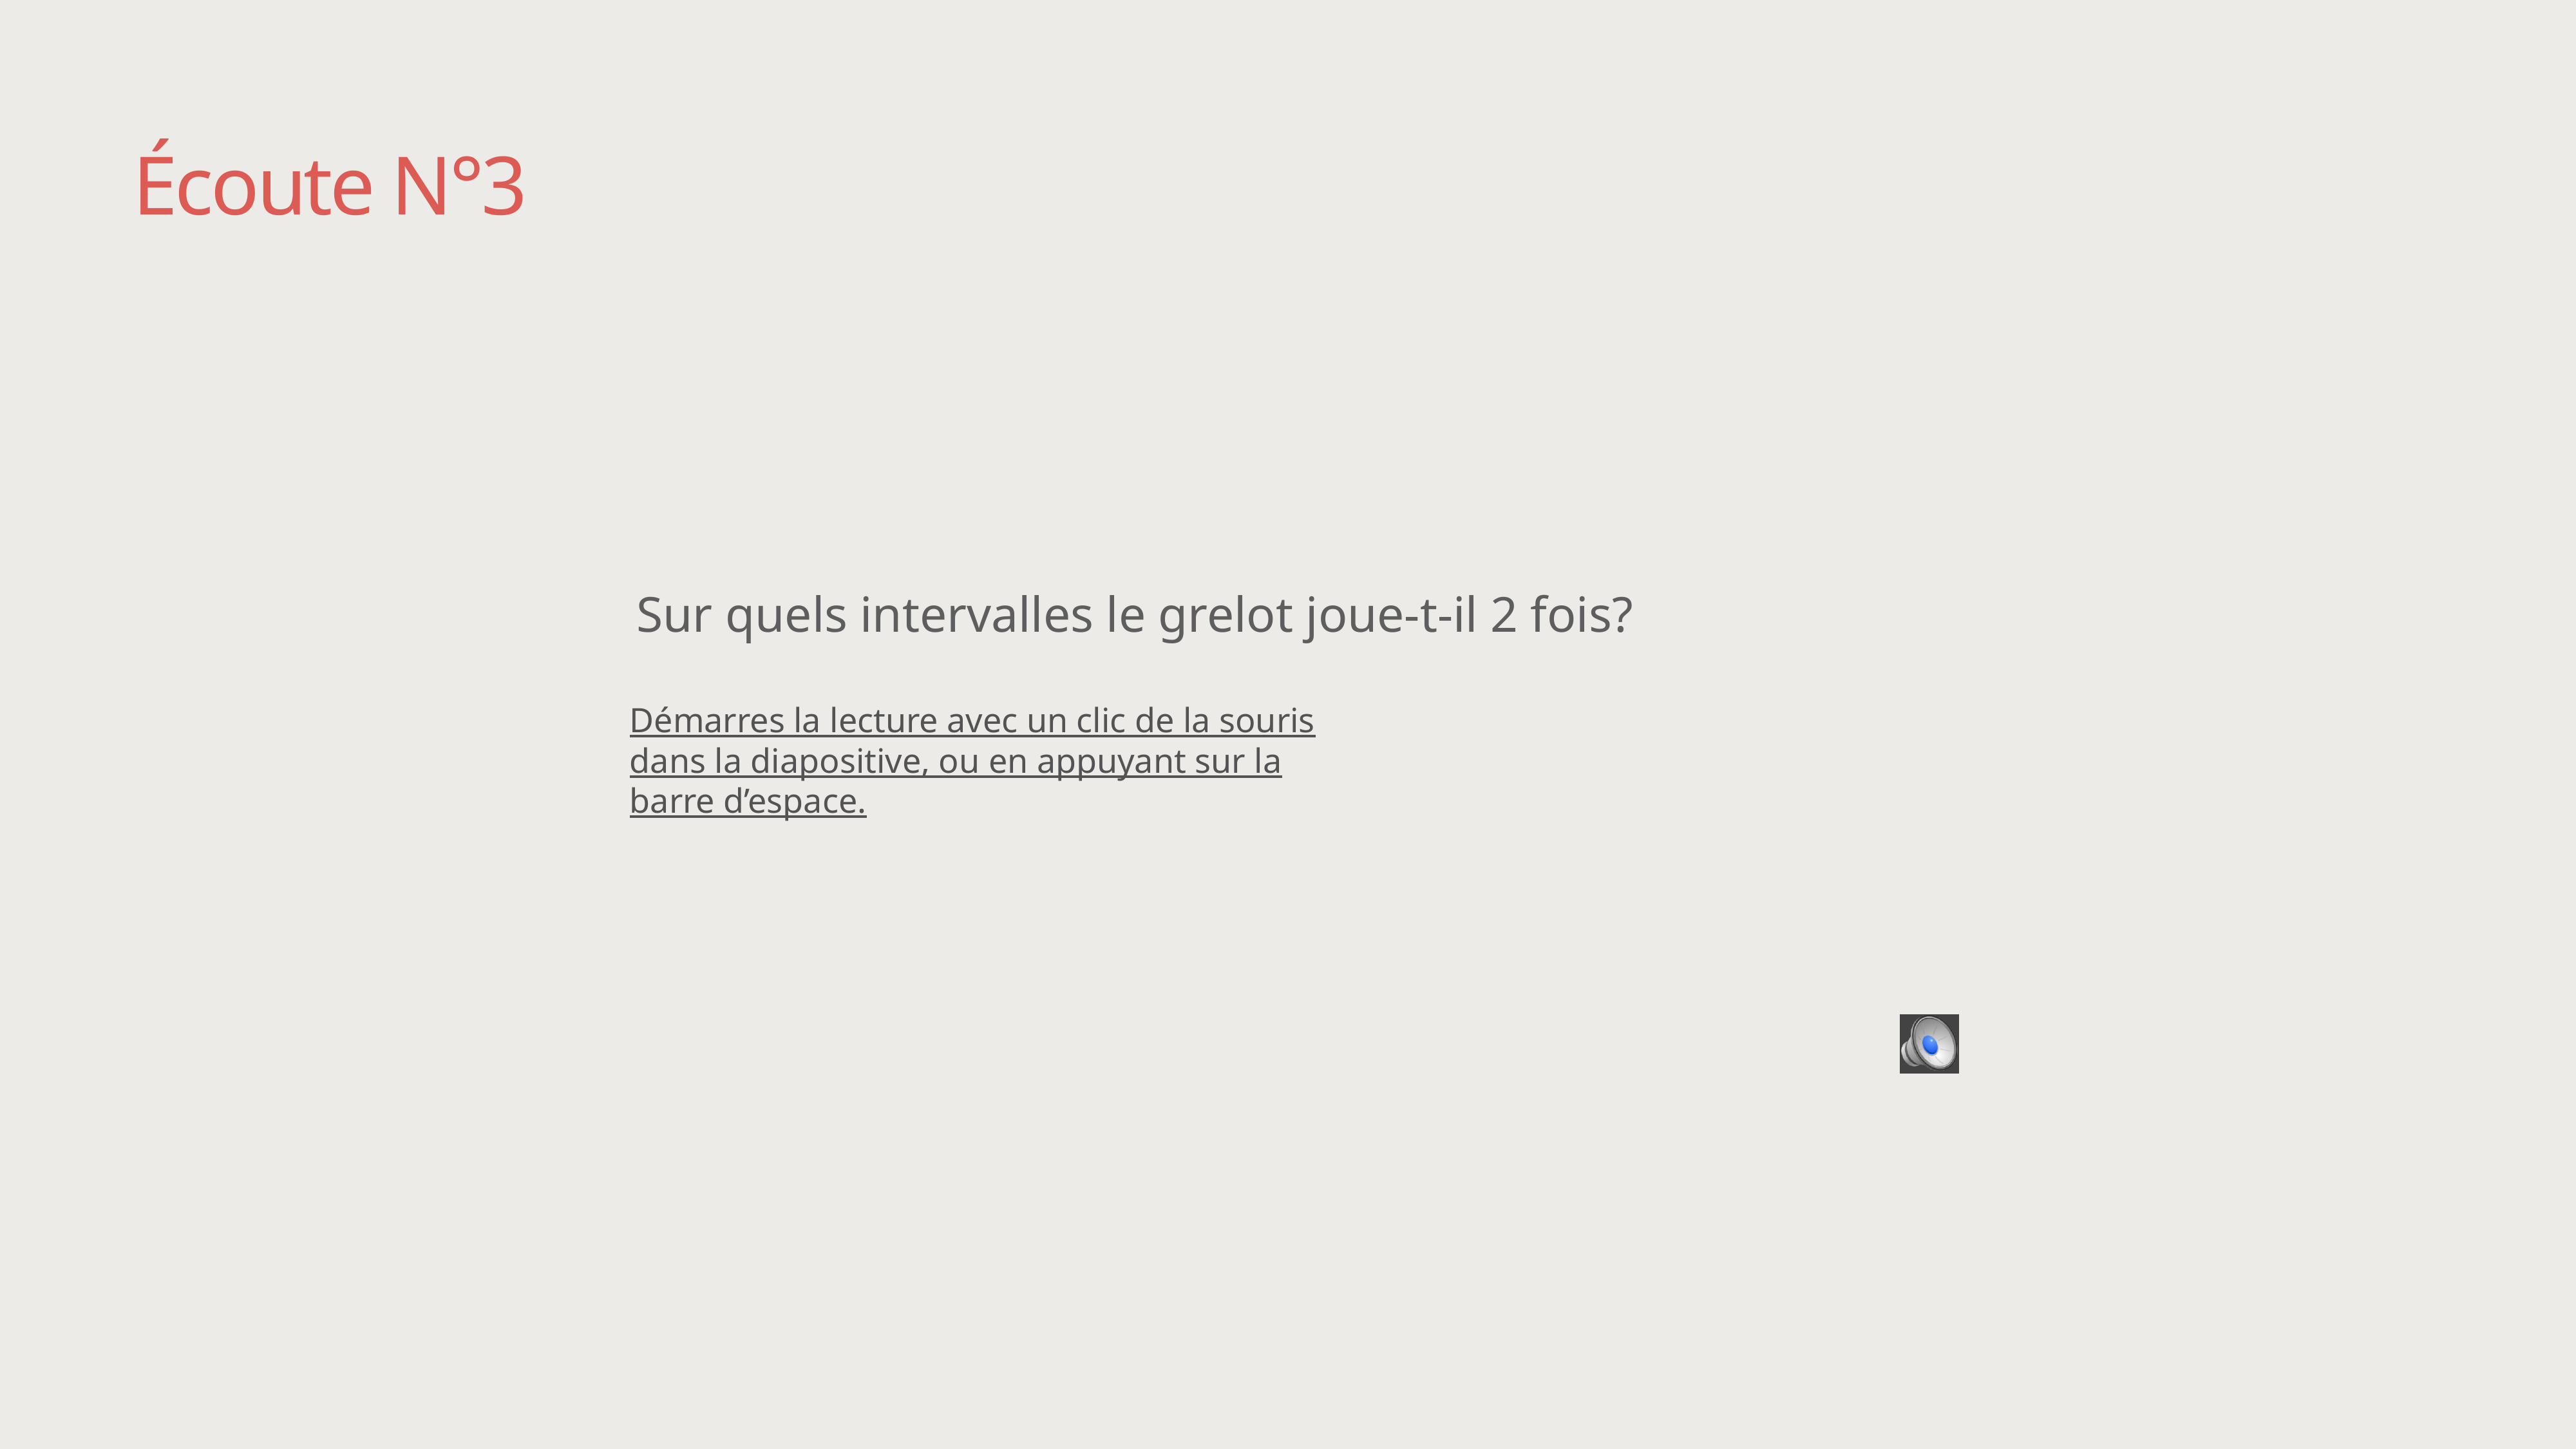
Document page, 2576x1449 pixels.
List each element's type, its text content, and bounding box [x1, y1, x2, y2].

text_box Démarres la lecture avec un clic de la souris dans la diapositive, ou en appuyant sur la barre d’espace. [624, 694, 1359, 826]
text_box Sur quels intervalles le grelot joue-t-il 2 fois? [631, 578, 1776, 648]
title Écoute N°3 [127, 111, 2449, 236]
picture [1899, 1013, 1960, 1075]
